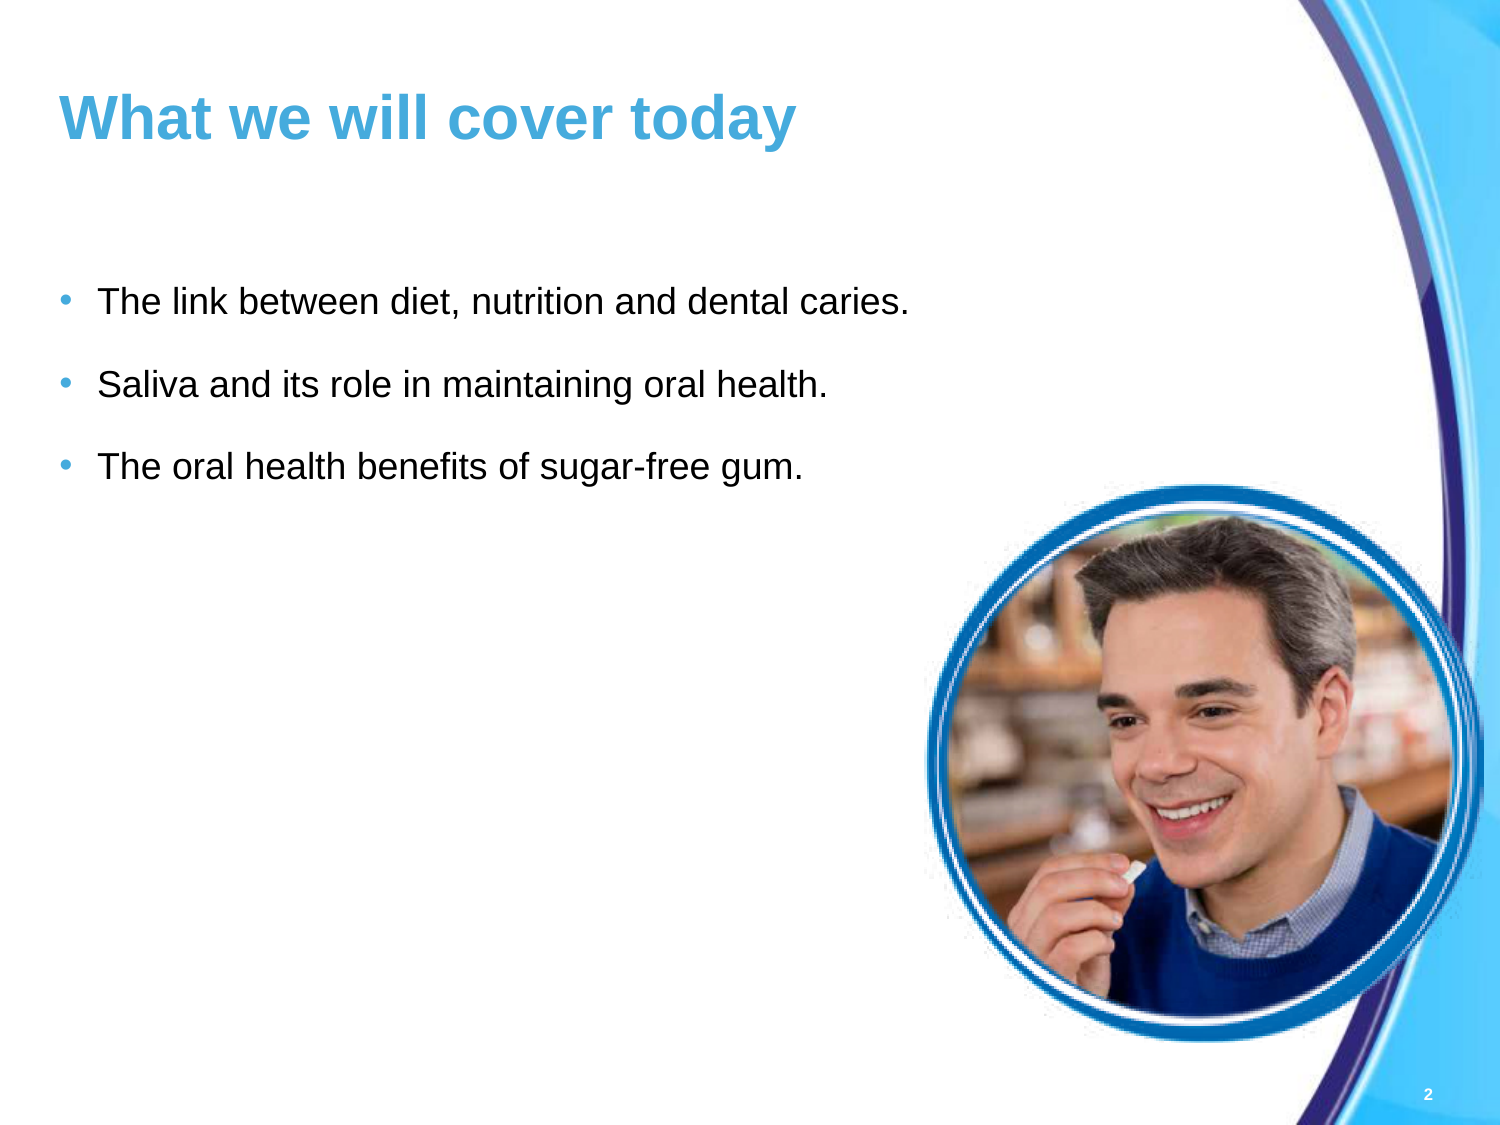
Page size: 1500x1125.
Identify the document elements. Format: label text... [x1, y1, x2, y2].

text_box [924, 481, 1484, 1043]
slide_number 2 [1098, 1063, 1449, 1124]
title What we will cover today [44, 2, 1395, 226]
list The link between diet, nutrition and dental caries. Saliva and its role in maintaining oral health. The oral health benefits of sugar-free gum. [44, 270, 1395, 1005]
picture [333, 0, 1500, 1125]
